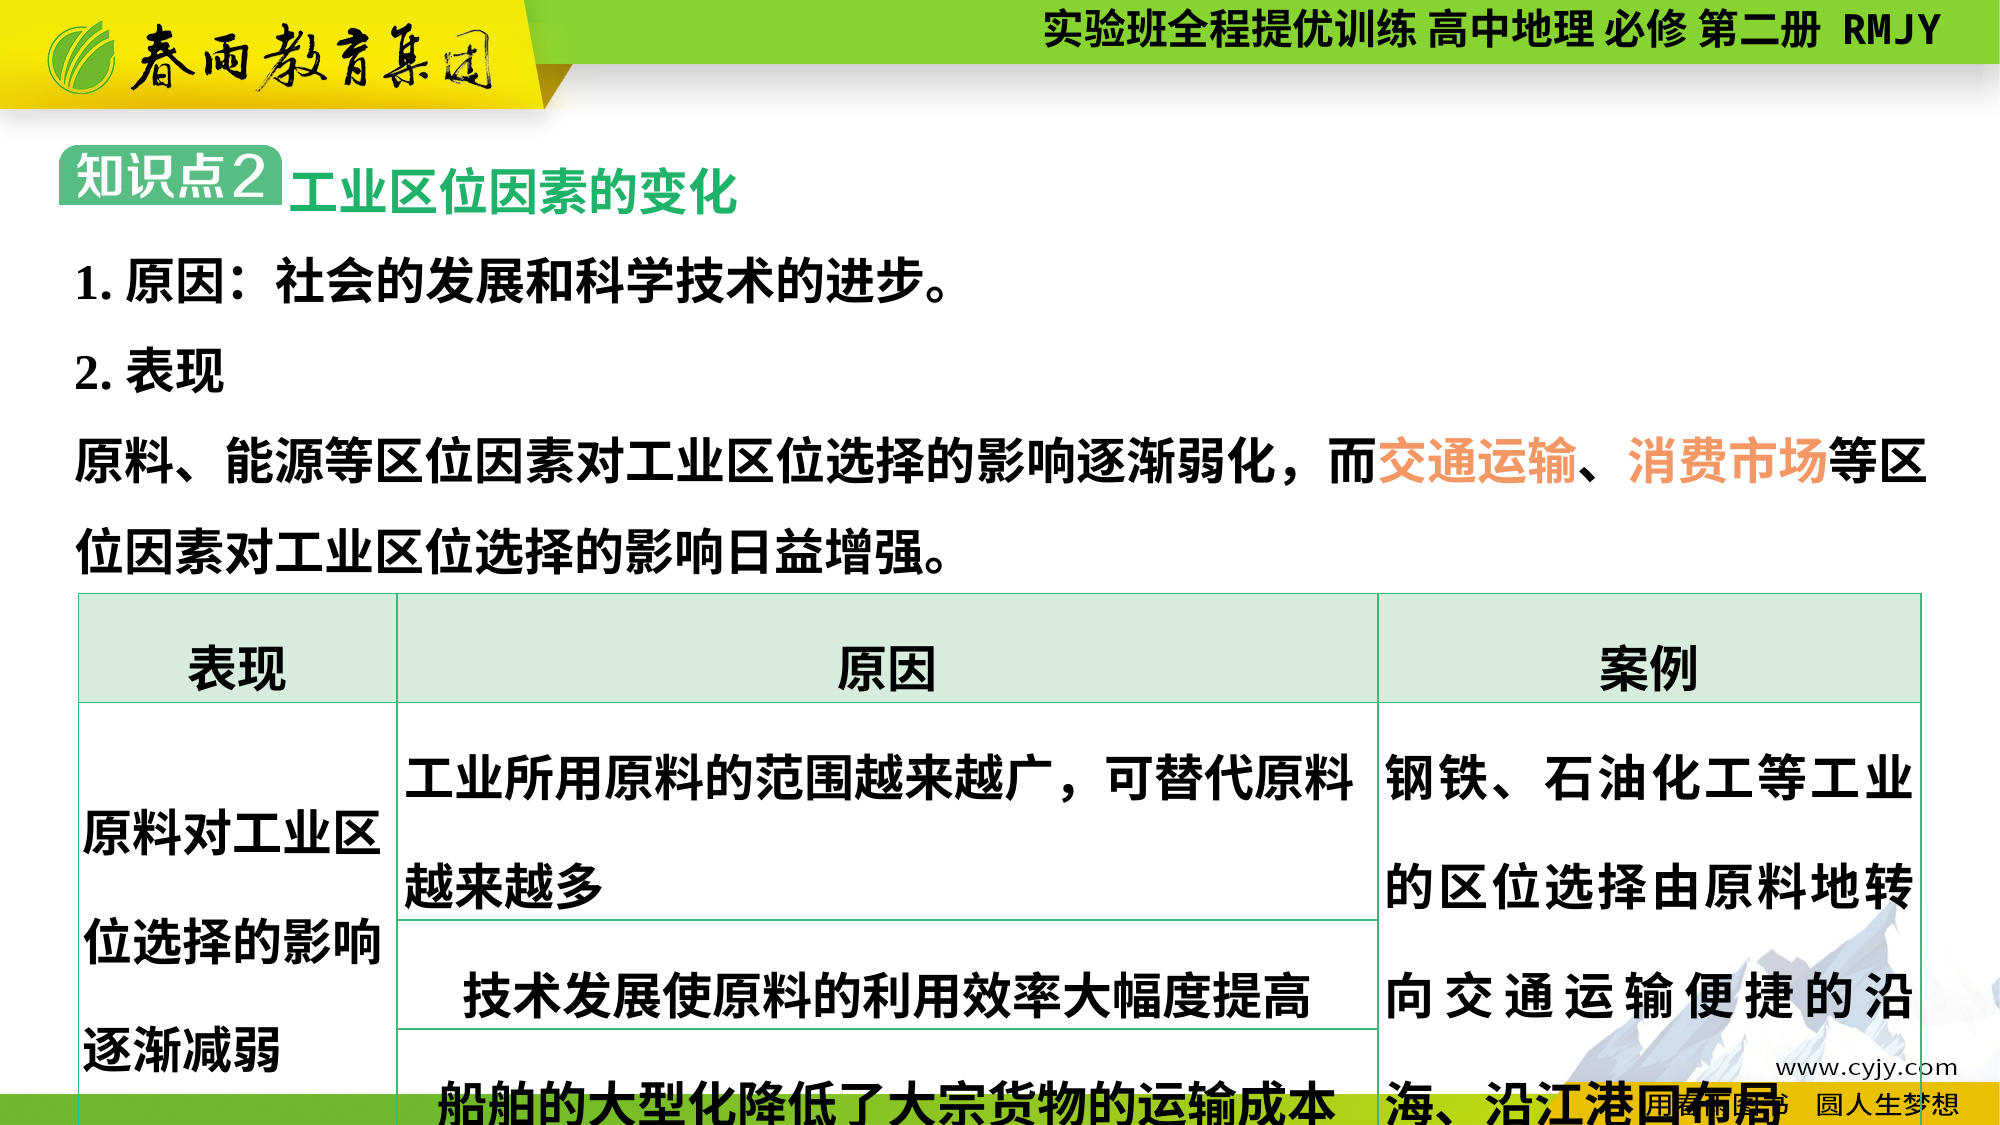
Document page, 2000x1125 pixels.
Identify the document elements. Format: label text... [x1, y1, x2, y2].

table_cell 钢铁、石油化工等工业的区位选择由原料地转向交通运输便捷的沿海、沿江港口布局 [1379, 703, 1920, 1125]
list 工业区位因素的变化 1.原因：社会的发展和科学技术的进步。 2.表现 原料、能源等区位因素对工业区位选择的影响逐渐弱化，而交通运输、消费市场等区位因素对工业区位选择的影响日益增强。 [59, 122, 1944, 592]
table_cell 技术发展使原料的利用效率大幅度提高 [398, 921, 1377, 1028]
table_cell 工业所用原料的范围越来越广，可替代原料越来越多 [398, 703, 1377, 919]
table_cell 原料对工业区位选择的影响逐渐减弱 [79, 703, 396, 1125]
picture [0, 0, 2000, 1125]
table_header 表现 [79, 594, 396, 702]
table_header 原因 [398, 594, 1377, 702]
table_header 案例 [1379, 594, 1920, 702]
table_cell 船舶的大型化降低了大宗货物的运输成本 [398, 1030, 1377, 1125]
